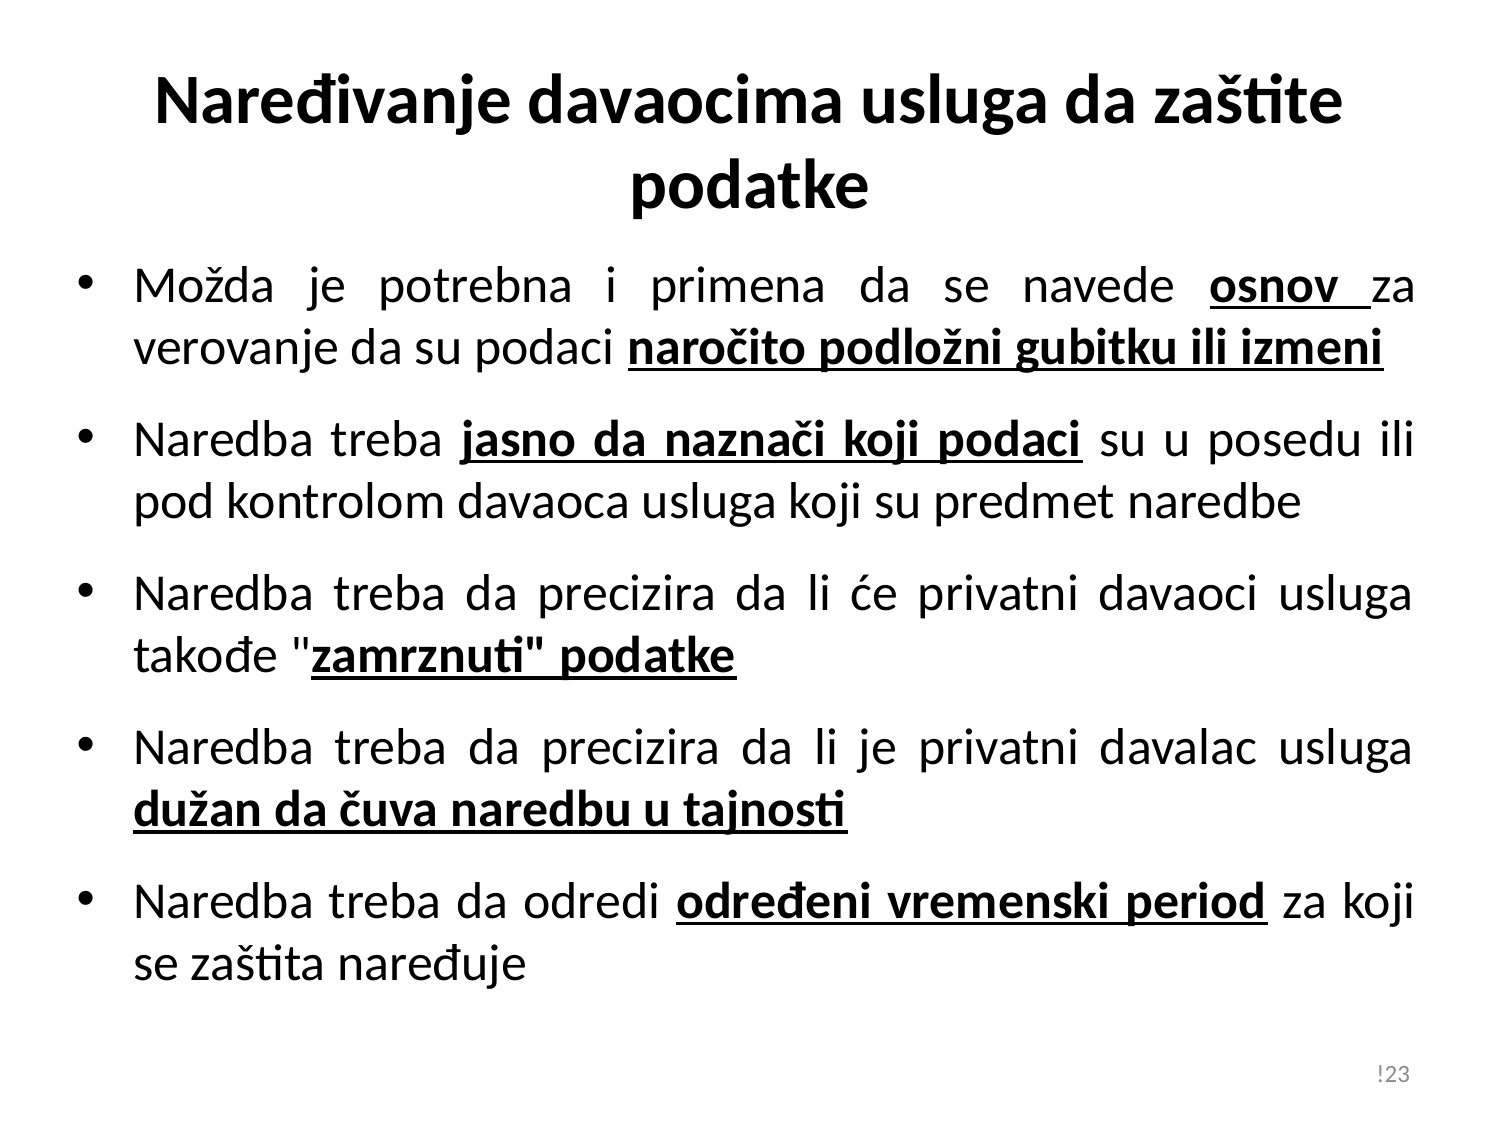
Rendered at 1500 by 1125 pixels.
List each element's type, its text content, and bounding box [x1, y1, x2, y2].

slide_number !23 [1074, 1042, 1425, 1103]
list Možda je potrebna i primena da se navede osnov za verovanje da su podaci naročito podložni gubitku ili izmeni Naredba treba jasno da naznači koji podaci su u posedu ili pod kontrolom davaoca usluga koji su predmet naredbe Naredba treba da precizira da li će privatni davaoci usluga takođe "zamrznuti" podatke Naredba treba da precizira da li je privatni davalac usluga dužan da čuva naredbu u tajnosti Naredba treba da odredi određeni vremenski period za koji se zaštita naređuje [61, 242, 1432, 1045]
title Naređivanje davaocima usluga da zaštite podatke [75, 45, 1425, 233]
